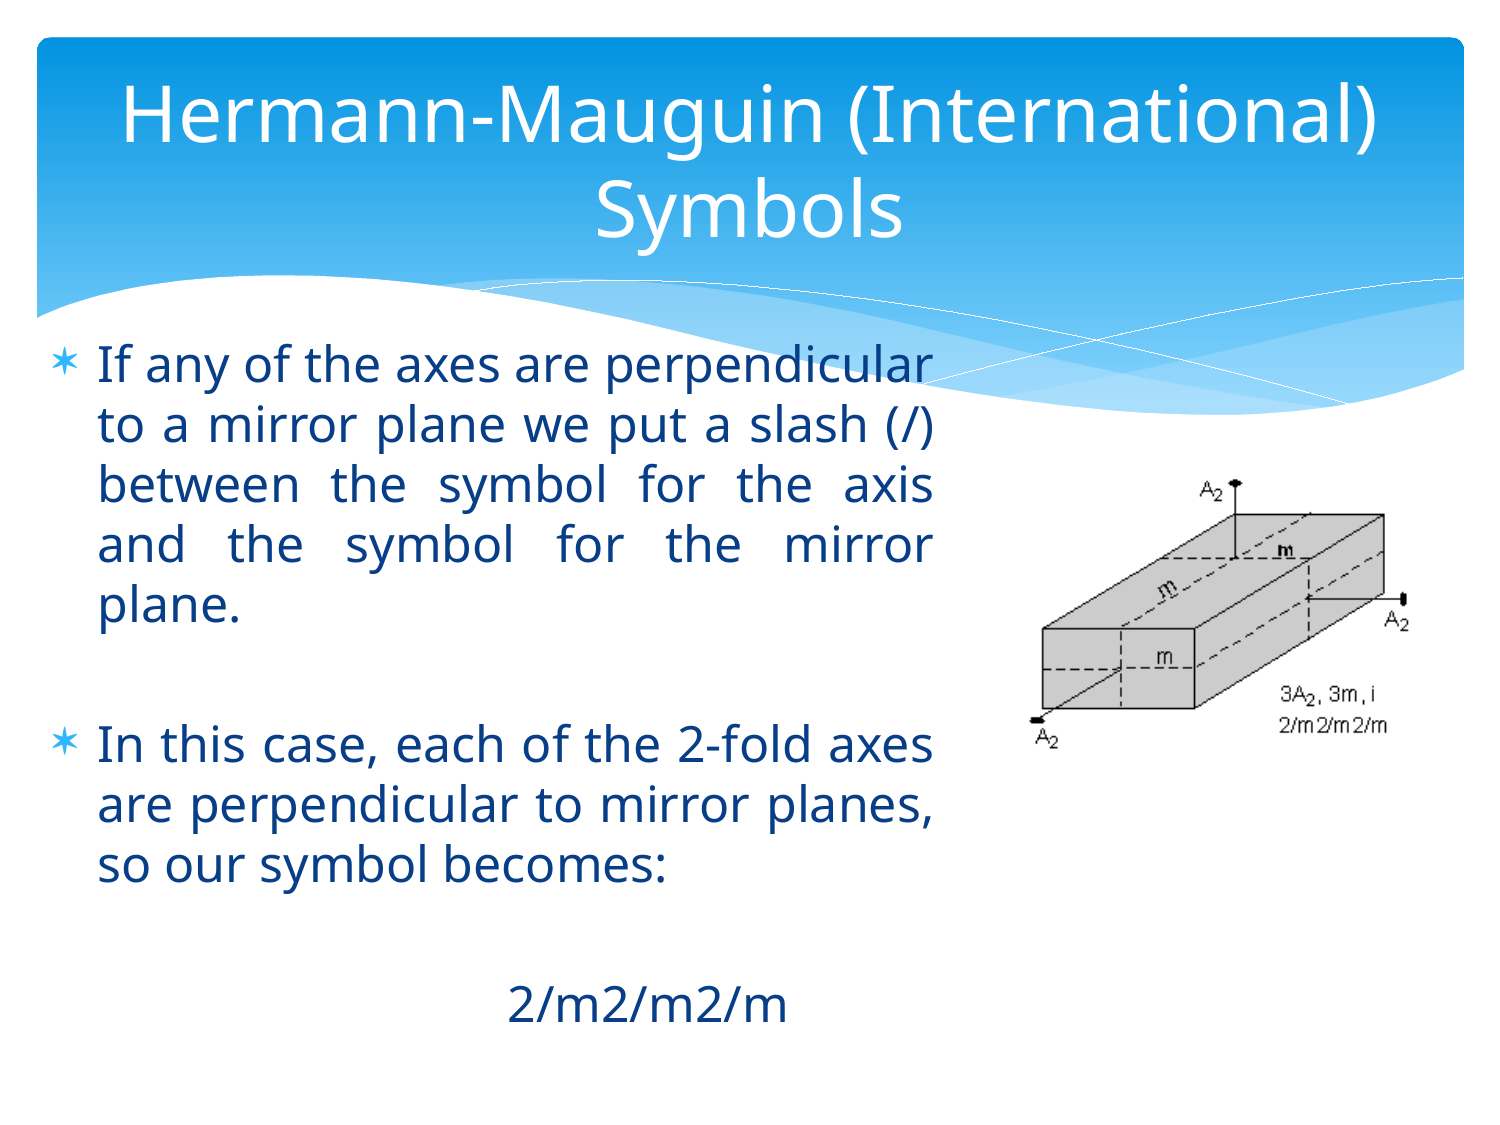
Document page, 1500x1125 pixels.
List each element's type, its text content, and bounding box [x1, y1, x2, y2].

picture [1024, 477, 1410, 755]
list If any of the axes are perpendicular to a mirror plane we put a slash (/) between the symbol for the axis and the symbol for the mirror plane. In this case, each of the 2-fold axes are perpendicular to mirror planes, so our symbol becomes: 2/m2/m2/m [37, 324, 950, 1050]
title Hermann-Mauguin (International) Symbols [75, 55, 1425, 261]
